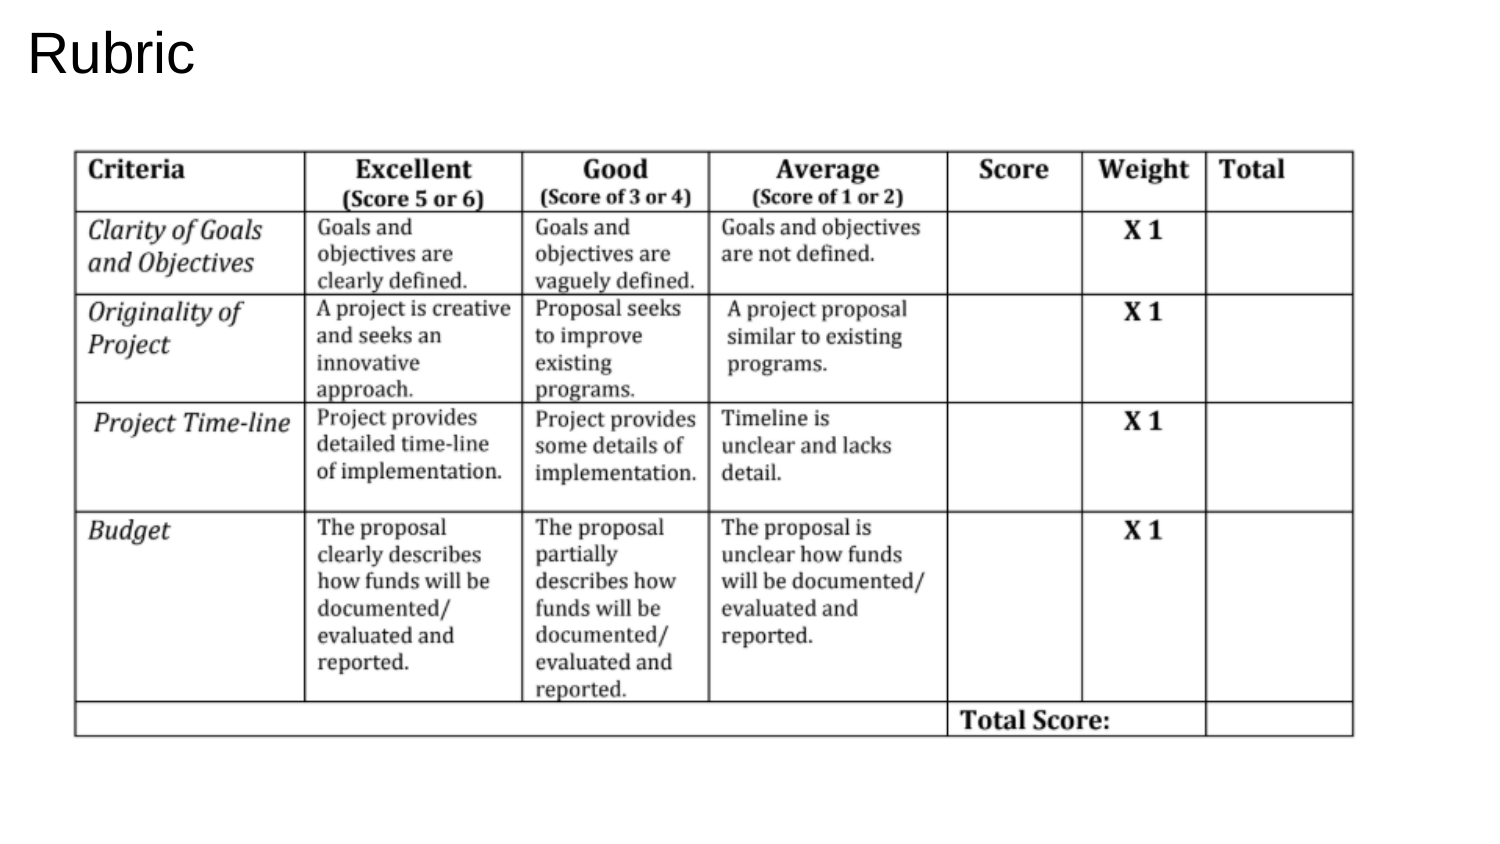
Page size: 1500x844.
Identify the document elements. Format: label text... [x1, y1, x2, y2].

picture [24, 121, 1382, 762]
title Rubric [12, 0, 224, 98]
